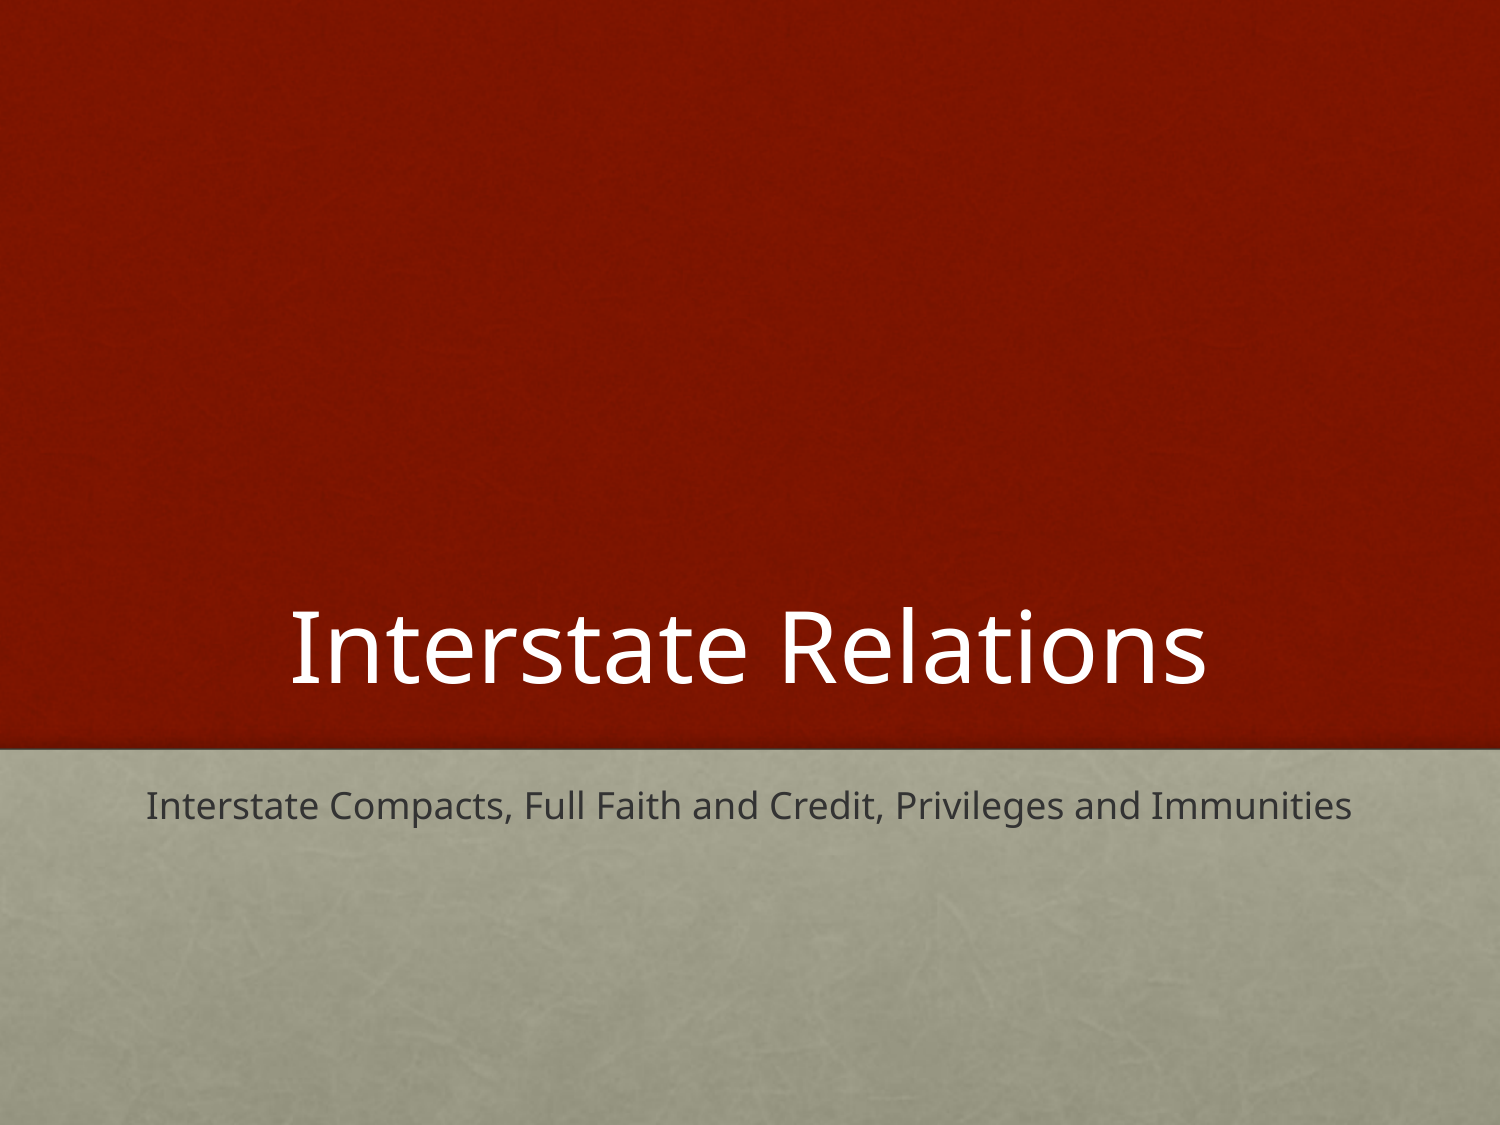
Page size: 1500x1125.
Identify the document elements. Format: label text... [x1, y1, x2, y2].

title Interstate Relations [127, 487, 1372, 711]
list Interstate Compacts, Full Faith and Credit, Privileges and Immunities [127, 774, 1372, 1005]
picture [0, 729, 1500, 1125]
